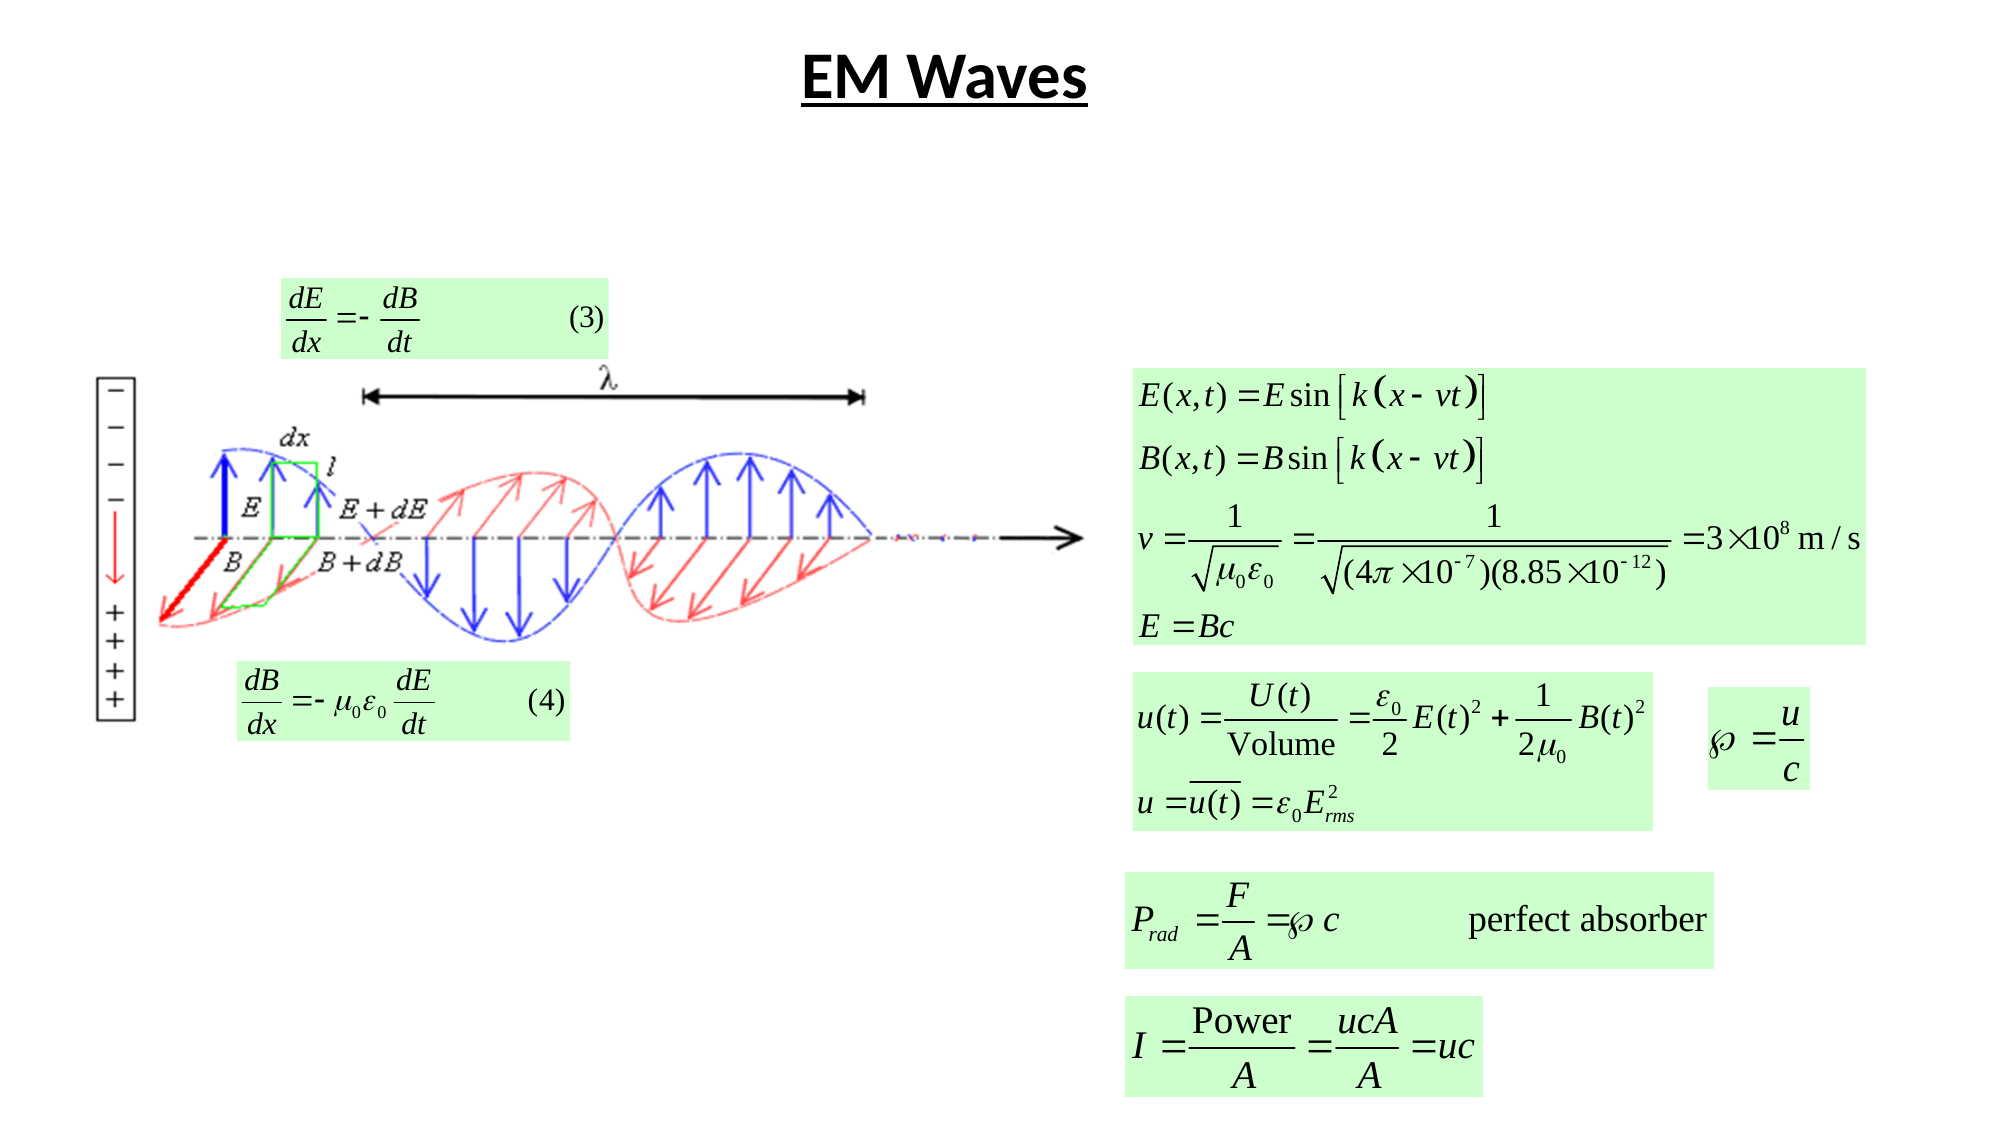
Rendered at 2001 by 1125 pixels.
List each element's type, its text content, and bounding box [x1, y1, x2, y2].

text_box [1124, 996, 1484, 1098]
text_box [1132, 367, 1866, 645]
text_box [1124, 872, 1715, 969]
text_box EM Waves [786, 24, 1153, 119]
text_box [281, 278, 609, 359]
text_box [237, 660, 571, 742]
picture [78, 345, 1095, 725]
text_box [1132, 671, 1653, 832]
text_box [1707, 687, 1810, 790]
